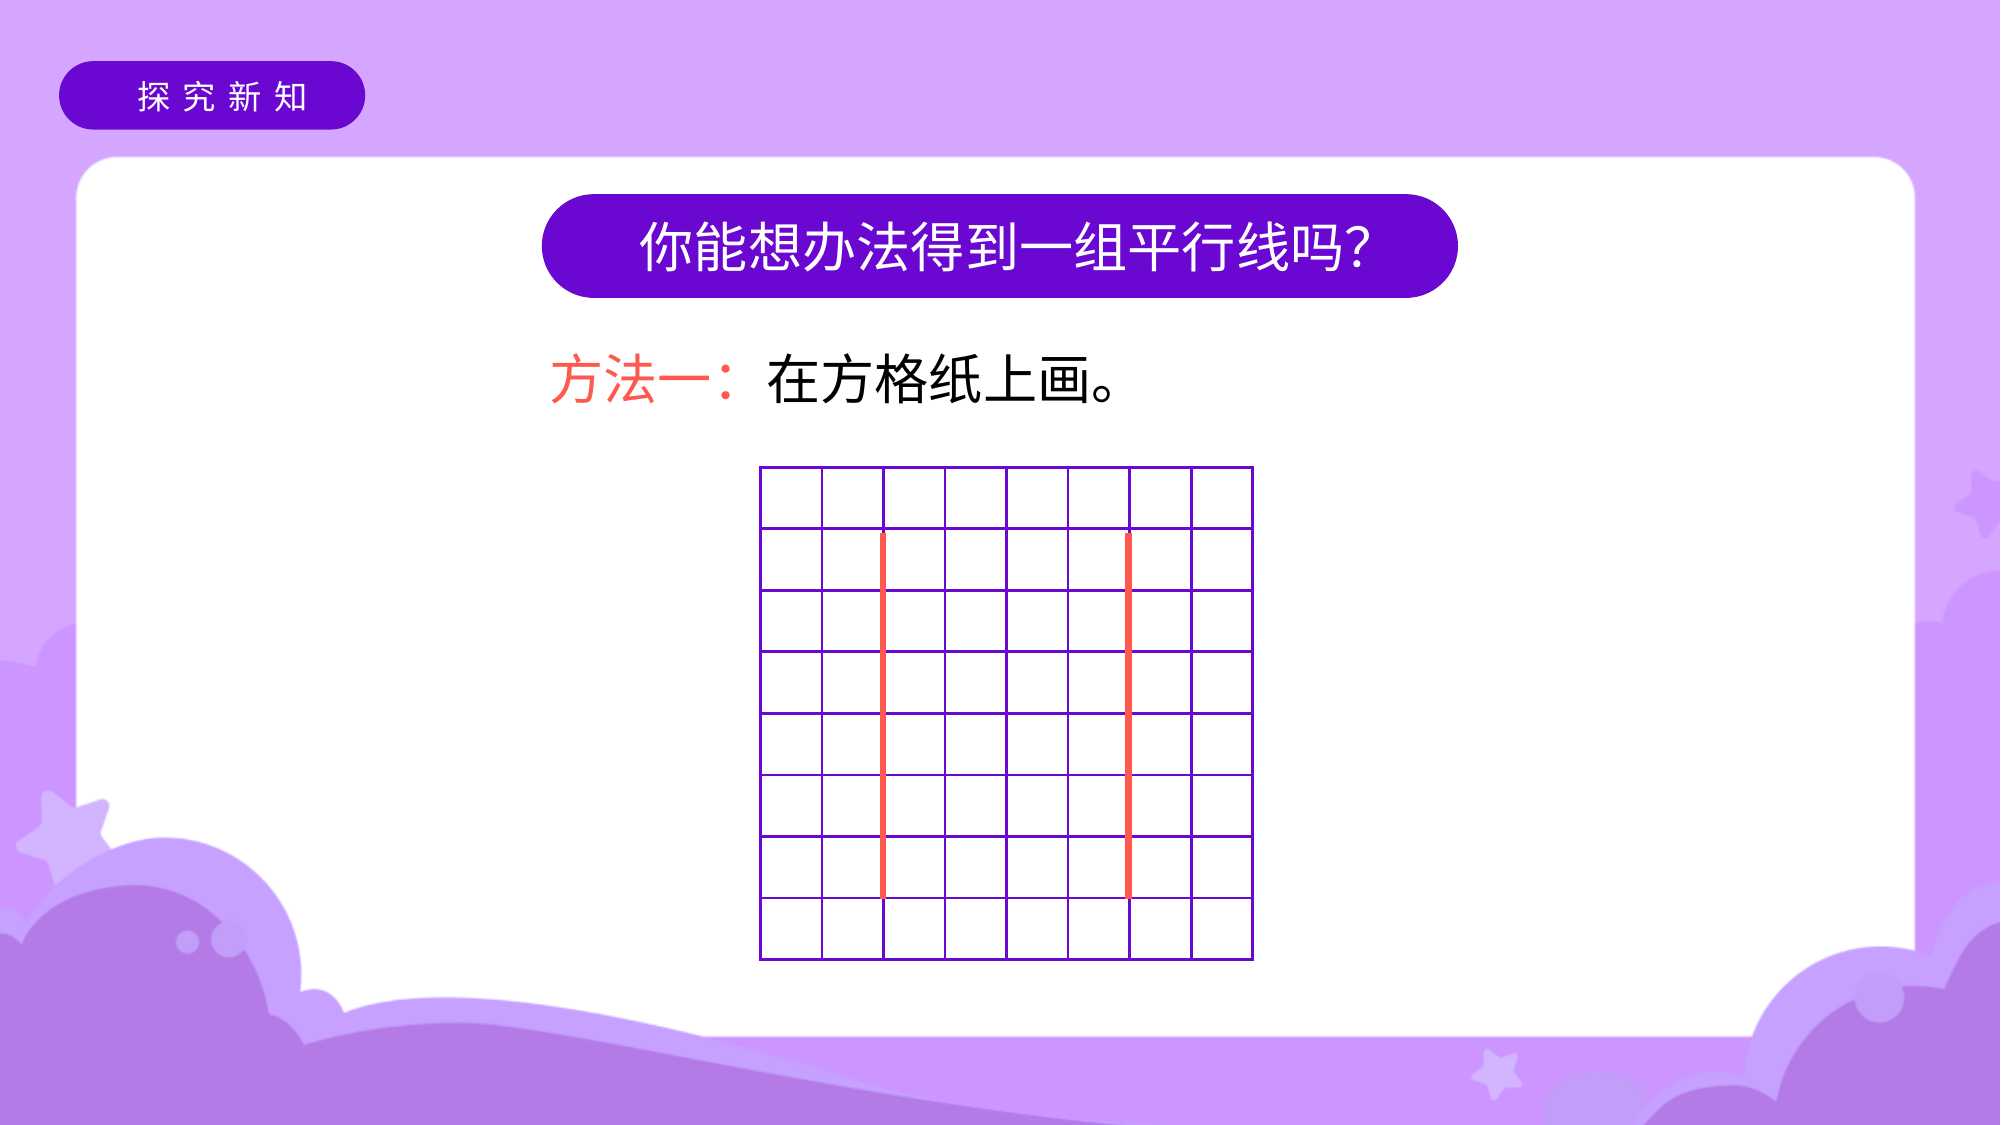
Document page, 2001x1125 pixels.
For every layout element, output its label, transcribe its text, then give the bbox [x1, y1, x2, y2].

table_cell [762, 653, 821, 712]
table_cell [762, 592, 821, 650]
table_cell [1069, 592, 1125, 650]
table_cell [946, 592, 1005, 650]
table_cell [1008, 776, 1067, 835]
table_cell [1132, 592, 1190, 650]
table_cell [762, 776, 821, 835]
table_cell [1008, 653, 1067, 712]
table_cell [1193, 592, 1251, 650]
picture [0, 0, 2000, 1125]
table_cell [1193, 838, 1251, 897]
table_cell [1132, 776, 1190, 835]
table_header [762, 469, 821, 527]
table_cell [762, 715, 821, 774]
table_cell [886, 592, 944, 650]
table_header [1193, 469, 1251, 527]
table_cell [946, 653, 1005, 712]
table_cell [823, 899, 882, 958]
table_cell [1069, 838, 1125, 897]
table_cell [1193, 530, 1251, 589]
table_cell [885, 530, 944, 589]
table_cell [1193, 653, 1251, 712]
table_cell [1069, 899, 1128, 958]
table_cell [1069, 653, 1125, 712]
table_header [1008, 469, 1067, 527]
table_cell [1131, 530, 1190, 589]
table_cell [1193, 776, 1251, 835]
table_cell [885, 899, 944, 958]
table_cell [823, 715, 880, 774]
table_cell [1193, 715, 1251, 774]
table_cell [1008, 838, 1067, 897]
table_cell [1131, 899, 1190, 958]
table_cell [1132, 838, 1190, 897]
table_cell [1008, 530, 1067, 589]
table_cell [946, 715, 1005, 774]
table_cell [823, 776, 880, 835]
table_cell [1069, 715, 1125, 774]
table_cell [886, 838, 944, 897]
table_cell [946, 838, 1005, 897]
table_cell [1069, 776, 1125, 835]
text_box 方法一：在方格纸上画。 [534, 338, 1153, 418]
table_header [1069, 469, 1128, 527]
table_cell [946, 899, 1005, 958]
table_header [946, 469, 1005, 527]
table_header [885, 469, 944, 527]
table_cell [1008, 899, 1067, 958]
table_cell [1193, 899, 1251, 958]
table_cell [1008, 592, 1067, 650]
table_cell [886, 653, 944, 712]
table_header [823, 469, 882, 527]
table_cell [823, 838, 880, 897]
table_cell [823, 592, 880, 650]
table_cell [762, 838, 821, 897]
table_header [1131, 469, 1190, 527]
table_cell [823, 653, 880, 712]
table_cell [946, 530, 1005, 589]
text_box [541, 194, 1458, 298]
table_cell [1132, 653, 1190, 712]
table_cell [1132, 715, 1190, 774]
table_cell [1008, 715, 1067, 774]
table_cell [886, 776, 944, 835]
table_cell [762, 899, 821, 958]
table_cell [823, 530, 882, 589]
table_cell [762, 530, 821, 589]
table_cell [1069, 530, 1128, 589]
table_cell [946, 776, 1005, 835]
table_cell [886, 715, 944, 774]
